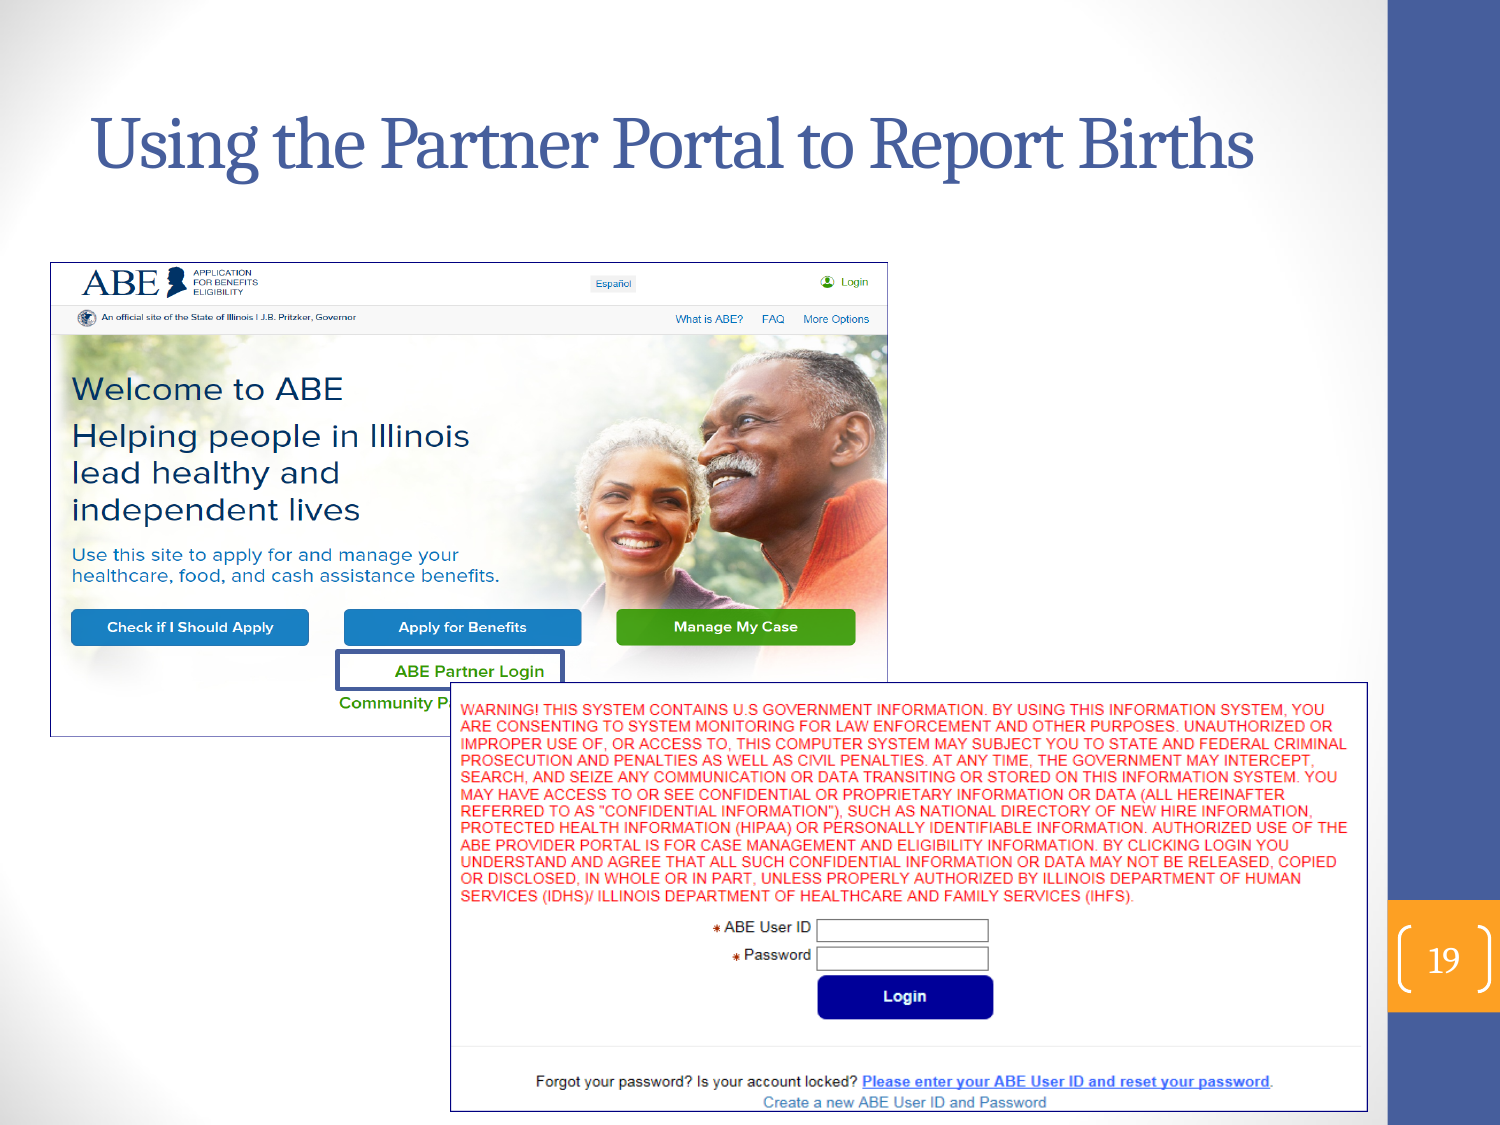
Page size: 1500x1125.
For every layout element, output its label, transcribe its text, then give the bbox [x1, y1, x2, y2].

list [49, 261, 888, 738]
slide_number 19 [1397, 924, 1492, 994]
title Using the Partner Portal to Report Births [75, 45, 1325, 233]
picture [0, 0, 1387, 1125]
